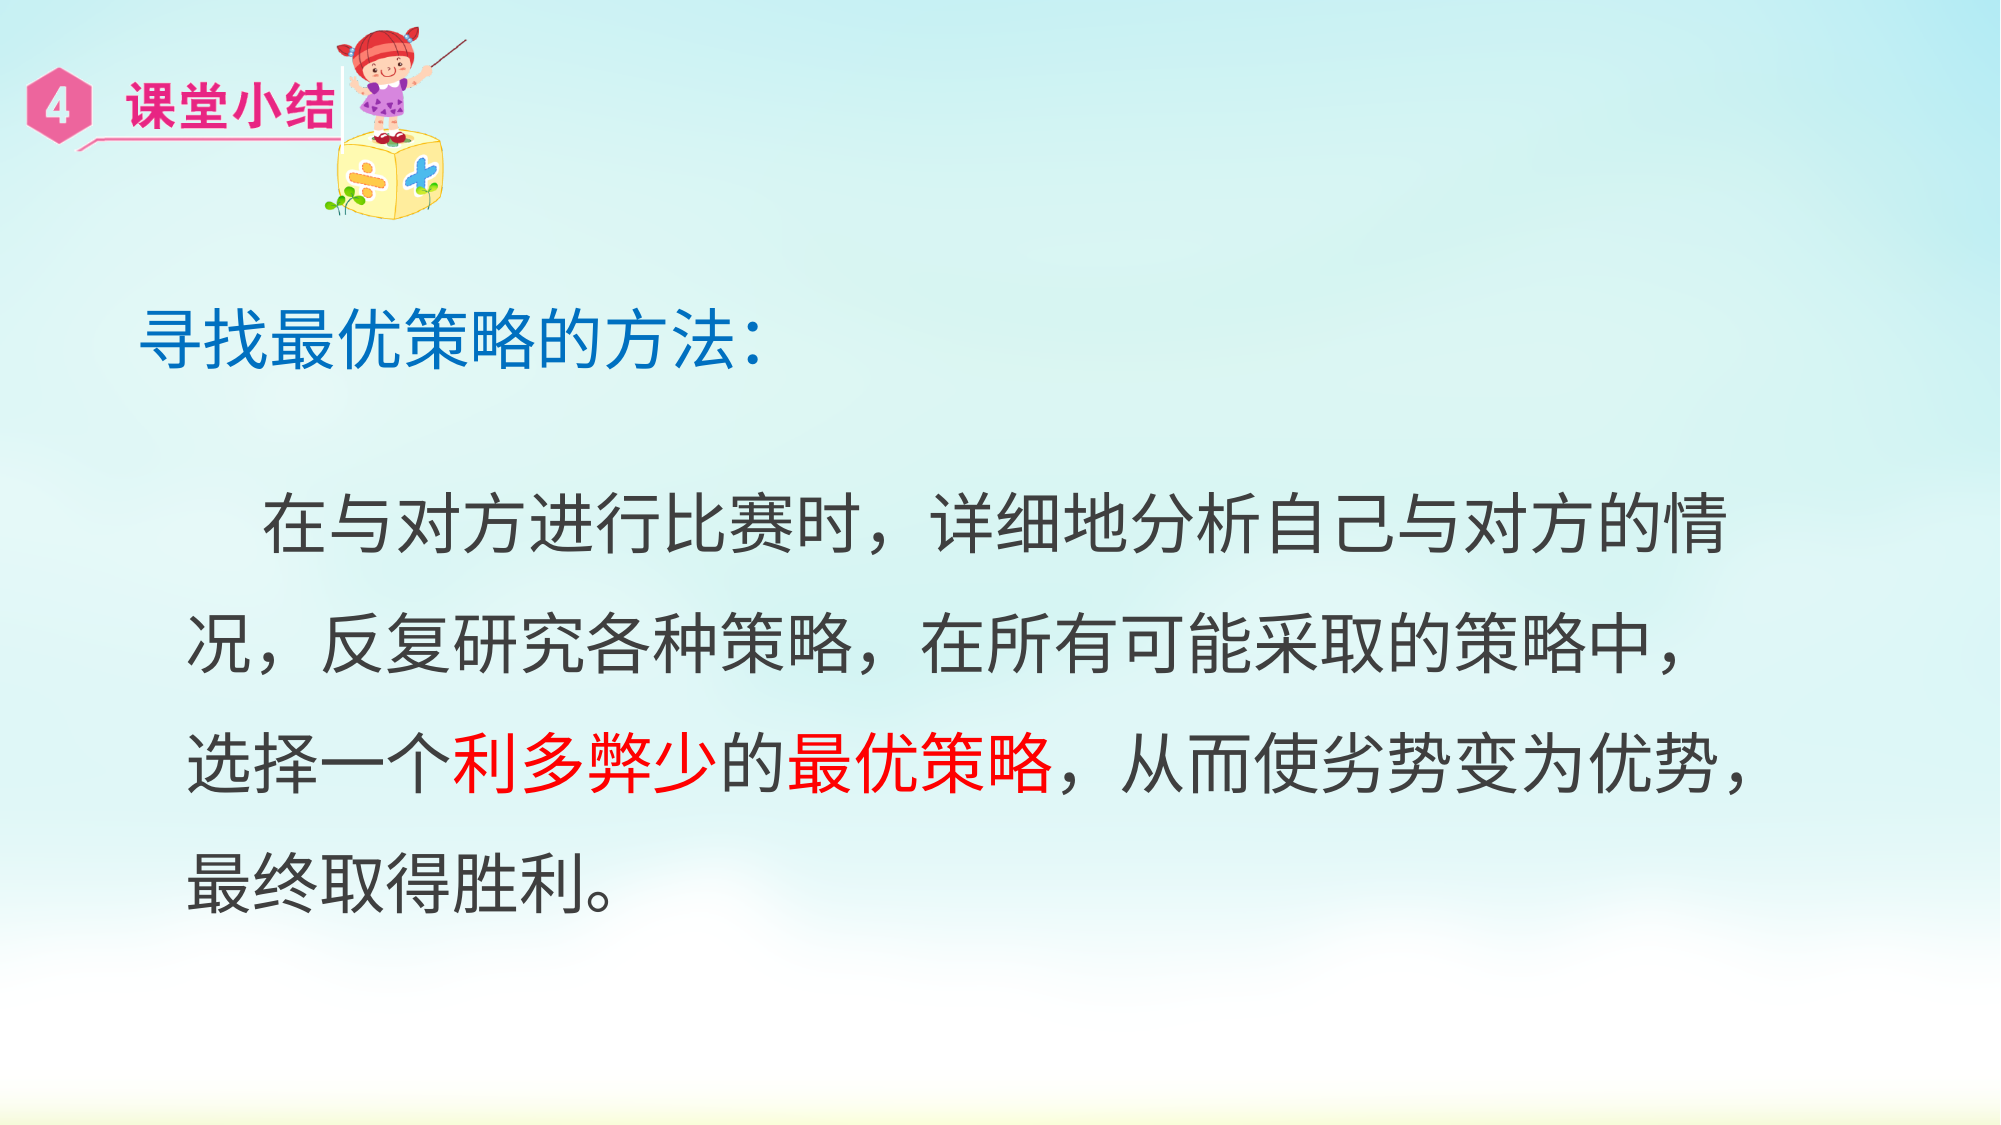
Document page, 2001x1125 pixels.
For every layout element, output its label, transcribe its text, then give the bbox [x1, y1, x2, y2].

text_box 在与对方进行比赛时，详细地分析自己与对方的情况，反复研究各种策略，在所有可能采取的策略中，选择一个利多弊少的最优策略，从而使劣势变为优势，最终取得胜利。 [170, 434, 1772, 930]
picture [0, 0, 2001, 1125]
text_box 寻找最优策略的方法： [121, 290, 915, 385]
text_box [14, 13, 476, 234]
